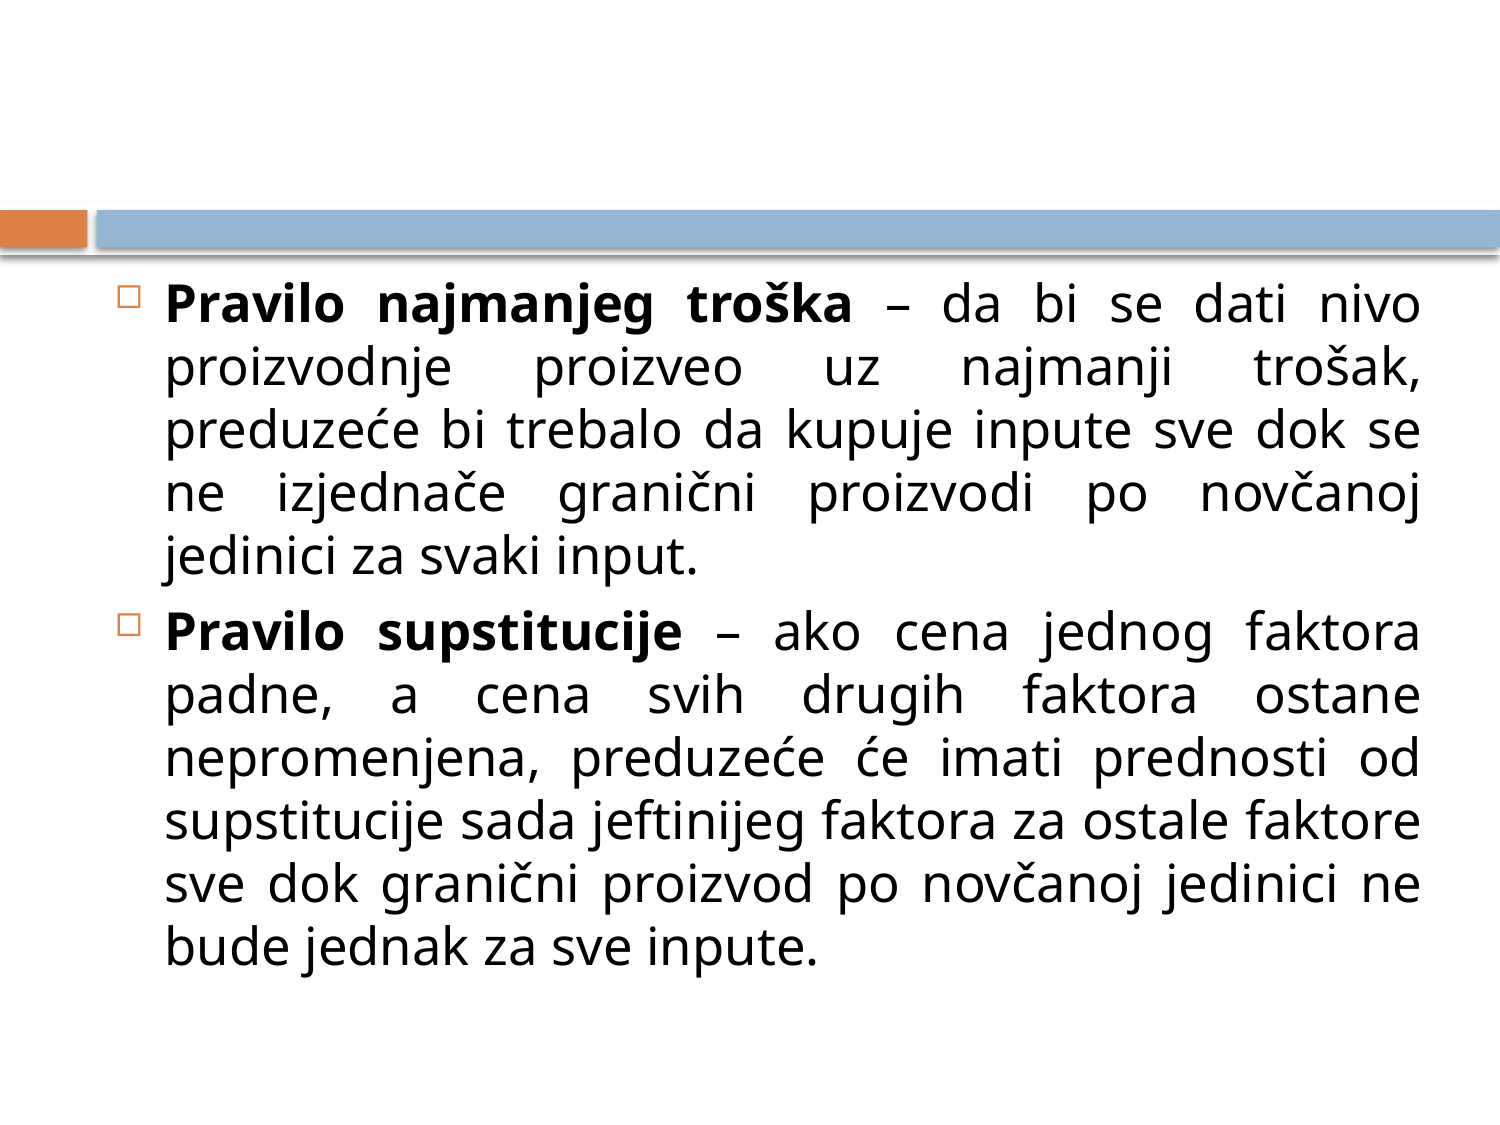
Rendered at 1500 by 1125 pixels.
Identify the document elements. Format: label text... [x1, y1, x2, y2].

list Pravilo najmanjeg troška – da bi se dati nivo proizvodnje proizveo uz najmanji trošak, preduzeće bi trebalo da kupuje inpute sve dok se ne izjednače granični proizvodi po novčanoj jedinici za svaki input. Pravilo supstitucije – ako cena jednog faktora padne, a cena svih drugih faktora ostane nepromenjena, preduzeće će imati prednosti od supstitucije sada jeftinijeg faktora za ostale faktore sve dok granični proizvod po novčanoj jedinici ne bude jednak za sve inpute. [100, 262, 1438, 1000]
